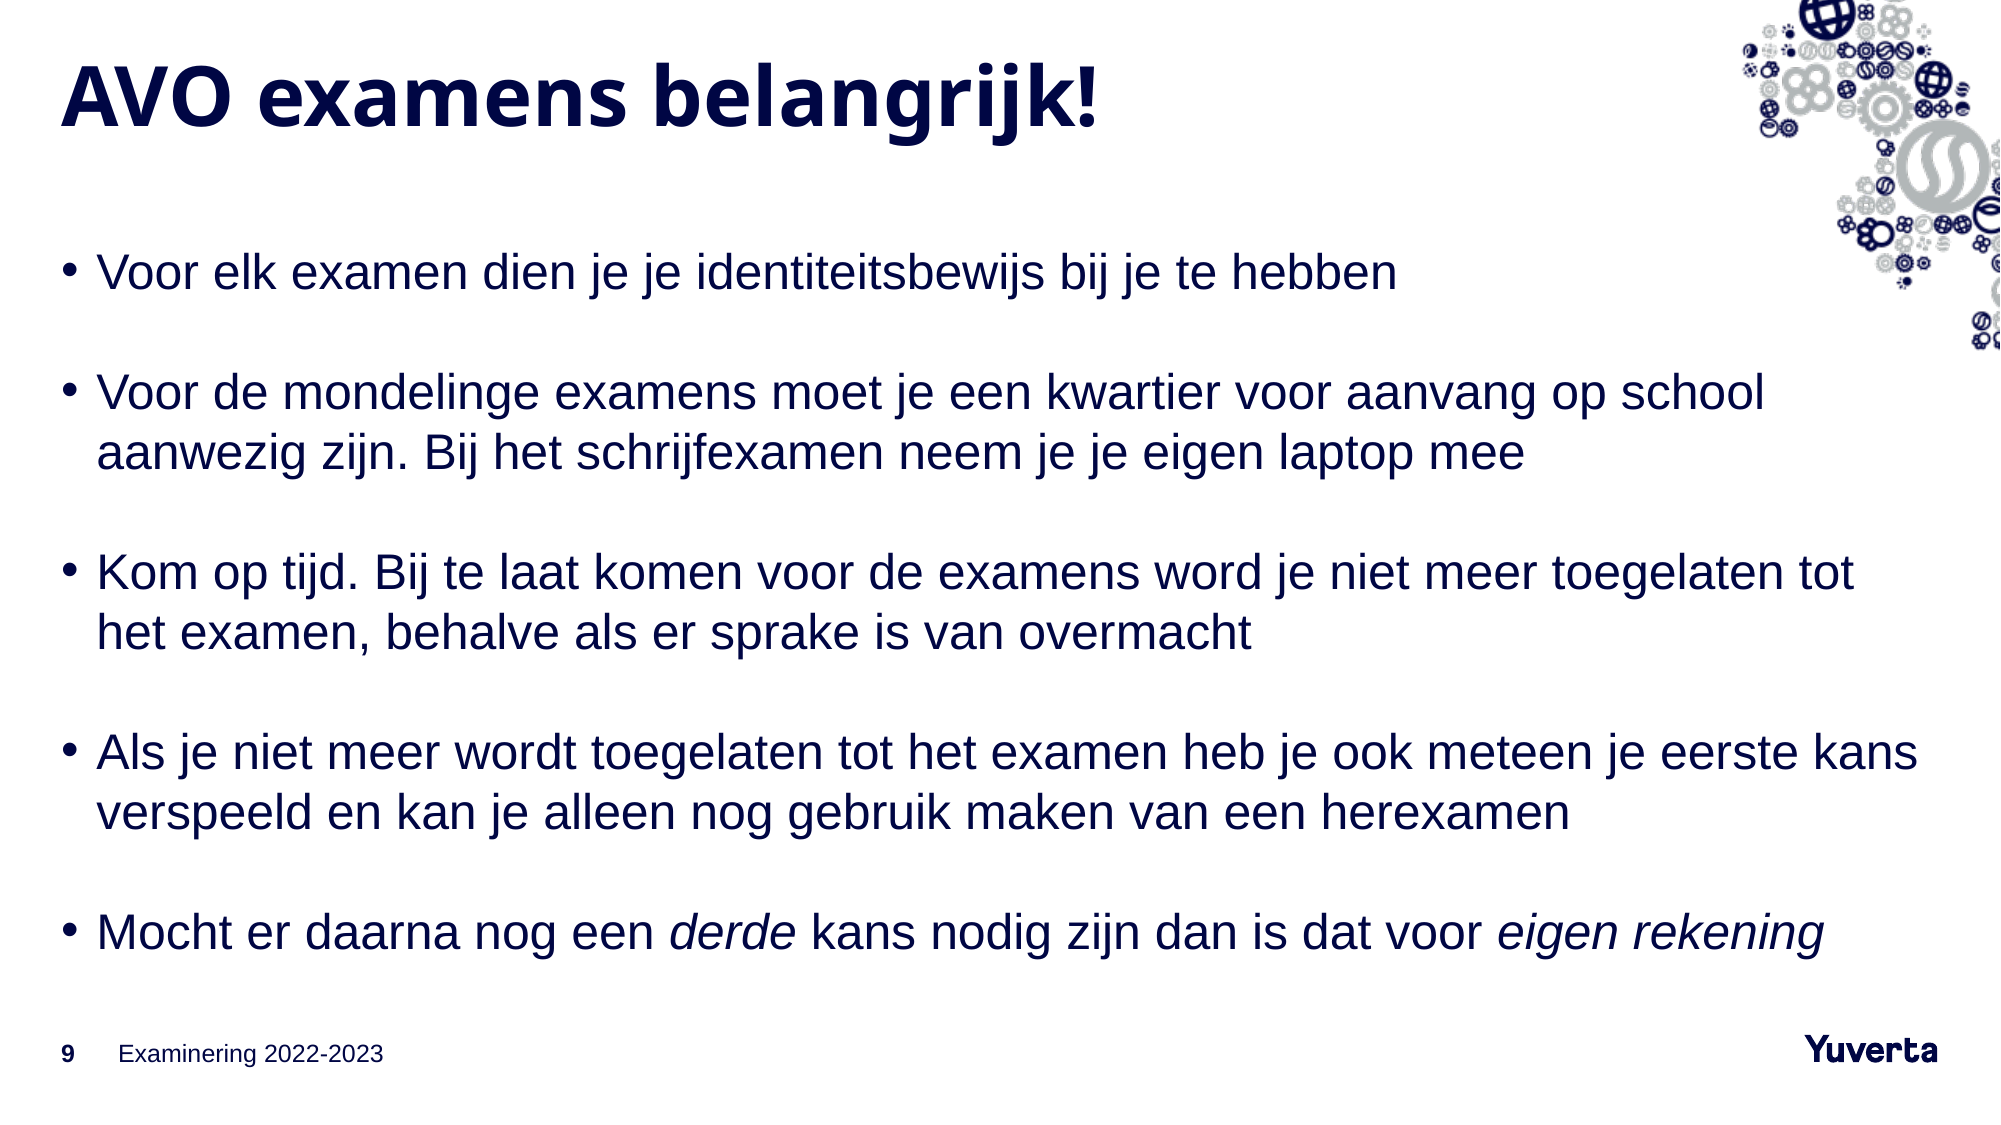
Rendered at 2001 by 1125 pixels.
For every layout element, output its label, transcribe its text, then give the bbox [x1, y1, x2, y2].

title AVO examens belangrijk! [60, 48, 1720, 239]
list Voor elk examen dien je je identiteitsbewijs bij je te hebben Voor de mondelinge examens moet je een kwartier voor aanvang op school aanwezig zijn. Bij het schrijfexamen neem je je eigen laptop mee Kom op tijd. Bij te laat komen voor de examens word je niet meer toegelaten tot het examen, behalve als er sprake is van overmacht Als je niet meer wordt toegelaten tot het examen heb je ook meteen je eerste kans verspeeld en kan je alleen nog gebruik maken van een herexamen Mocht er daarna nog een derde kans nodig zijn dan is dat voor eigen rekening [60, 239, 1940, 1000]
footer Examinering 2022-2023 [118, 1037, 987, 1073]
picture [0, 0, 2000, 1125]
slide_number 9 [60, 1037, 113, 1073]
